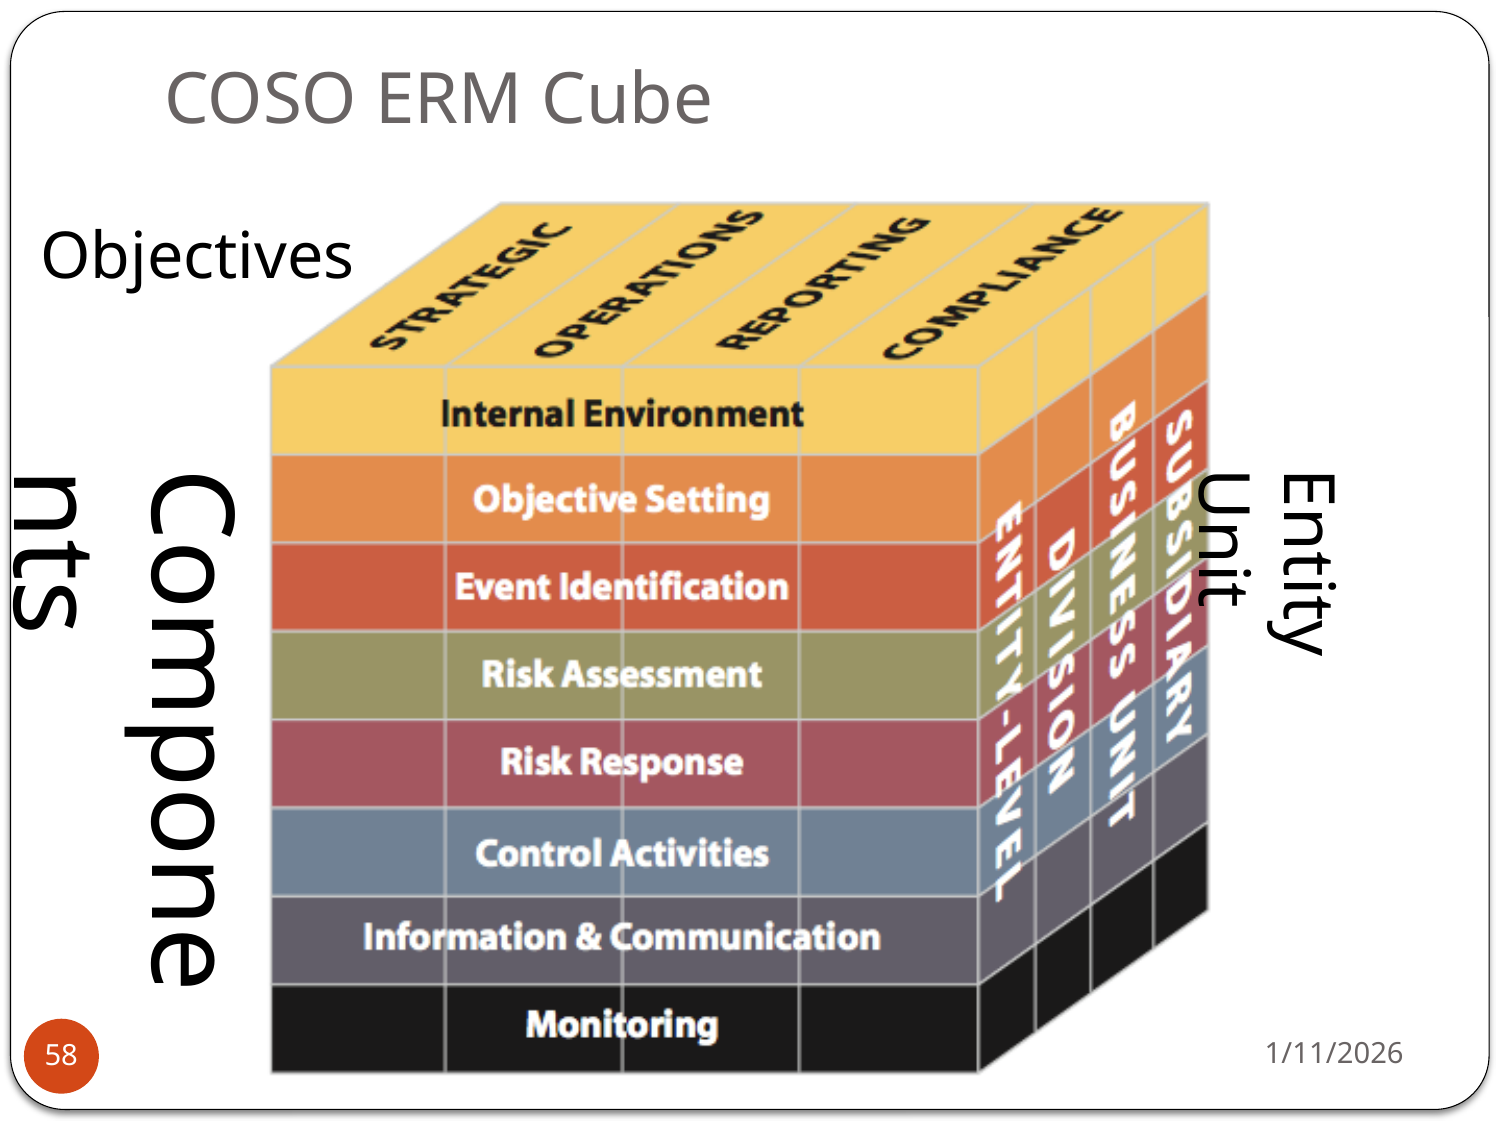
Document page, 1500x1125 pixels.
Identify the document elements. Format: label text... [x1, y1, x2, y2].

text_box Entity Unit [1272, 454, 1363, 771]
text_box Components [105, 454, 227, 1051]
slide_number 58 [23, 1018, 99, 1094]
text_box Objectives [25, 206, 227, 299]
picture [233, 151, 1267, 1090]
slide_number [1271, 1015, 1419, 1094]
title COSO ERM Cube [150, 45, 1425, 153]
